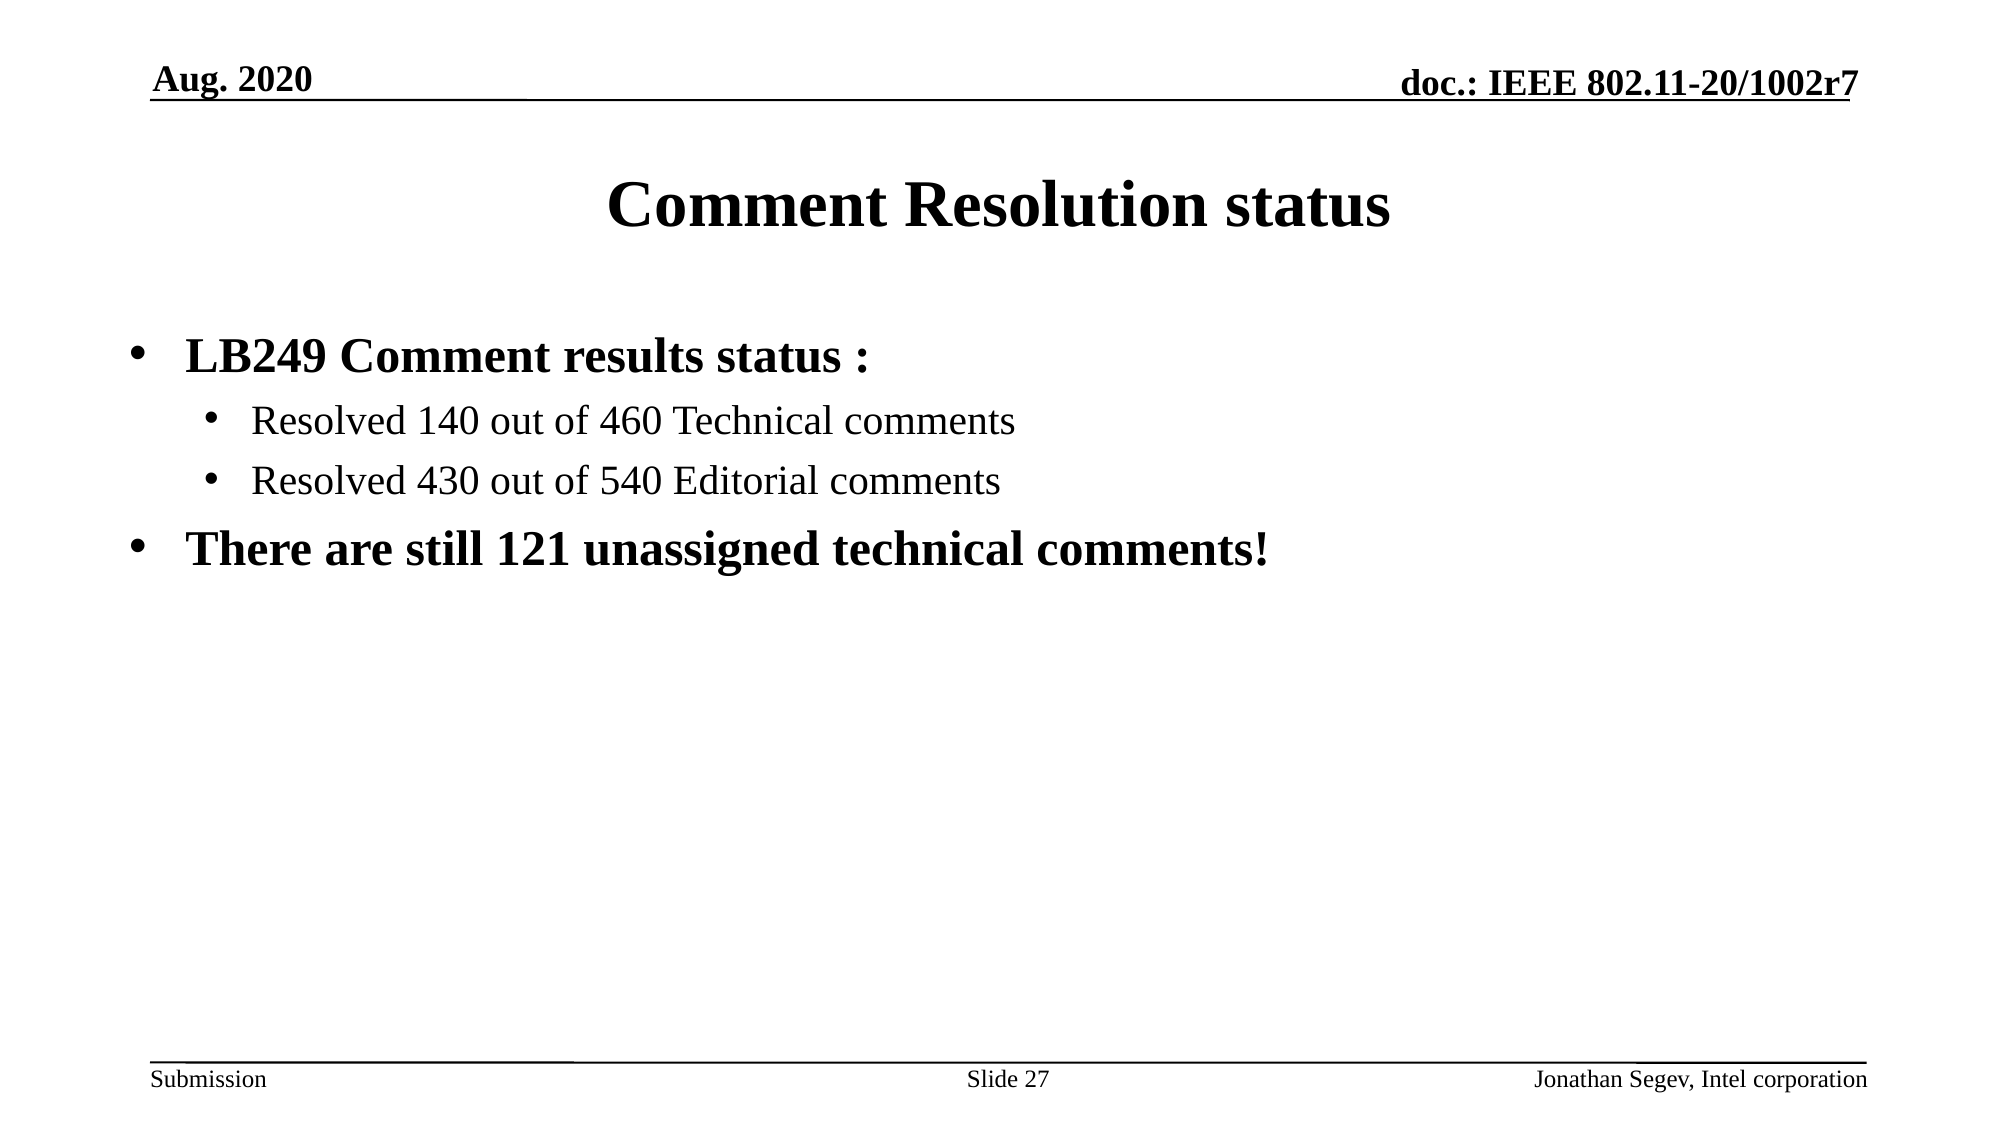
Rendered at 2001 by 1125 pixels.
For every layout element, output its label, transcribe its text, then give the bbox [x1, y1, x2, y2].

title Comment Resolution status [149, 112, 1850, 288]
footer Jonathan Segev, Intel corporation [1171, 1061, 1869, 1093]
list LB249 Comment results status : Resolved 140 out of 460 Technical comments Resolved 430 out of 540 Editorial comments There are still 121 unassigned technical comments! [113, 314, 1814, 990]
slide_number Slide 27 [950, 1061, 1067, 1123]
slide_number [152, 54, 563, 100]
